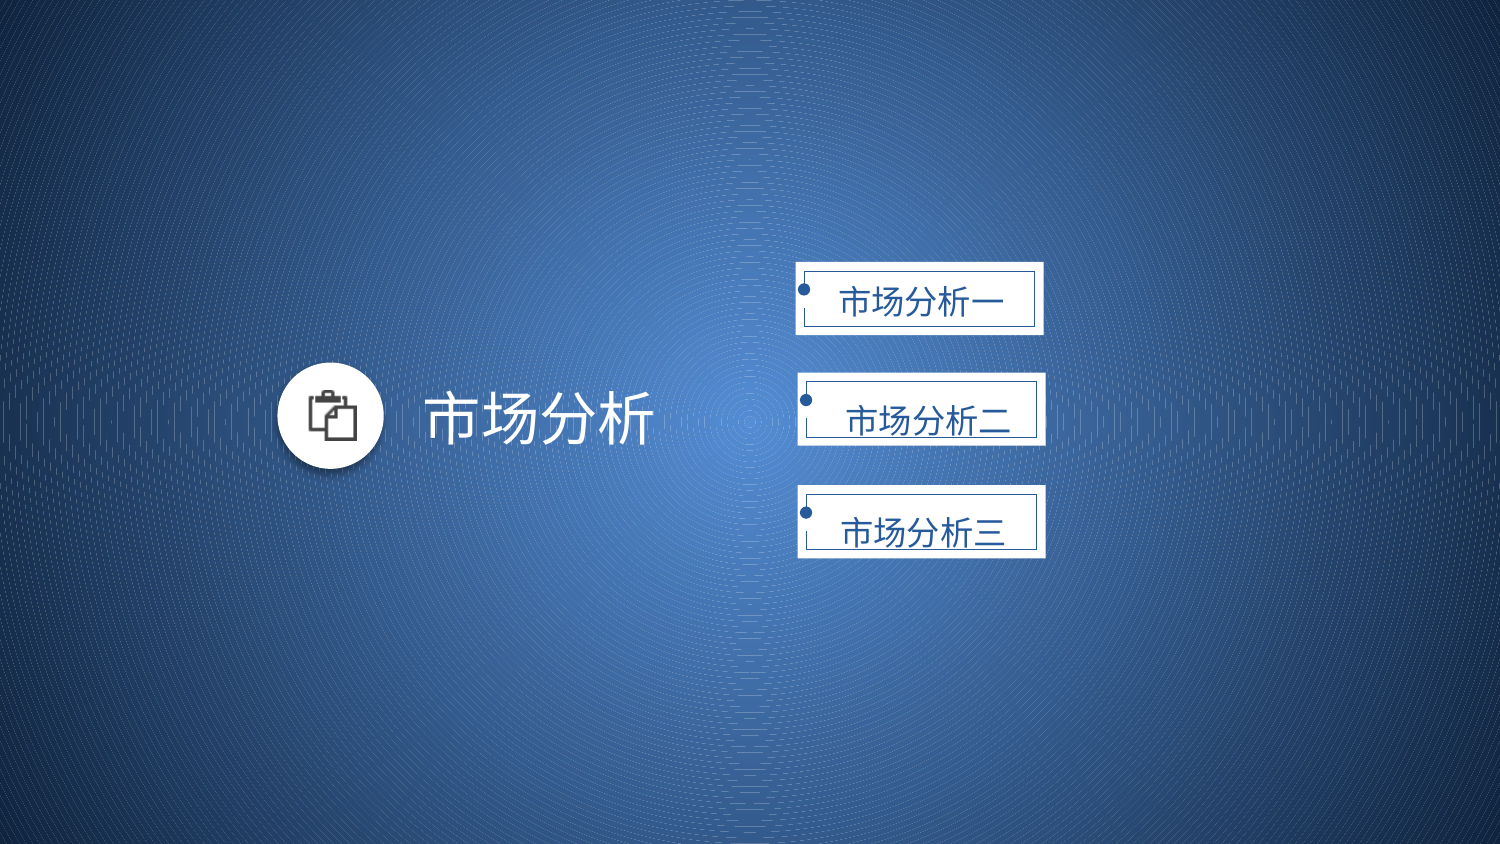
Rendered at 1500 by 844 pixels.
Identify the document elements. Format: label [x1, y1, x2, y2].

text_box [797, 484, 1046, 559]
text_box [797, 372, 1048, 447]
text_box [795, 253, 1044, 336]
text_box [277, 362, 703, 470]
